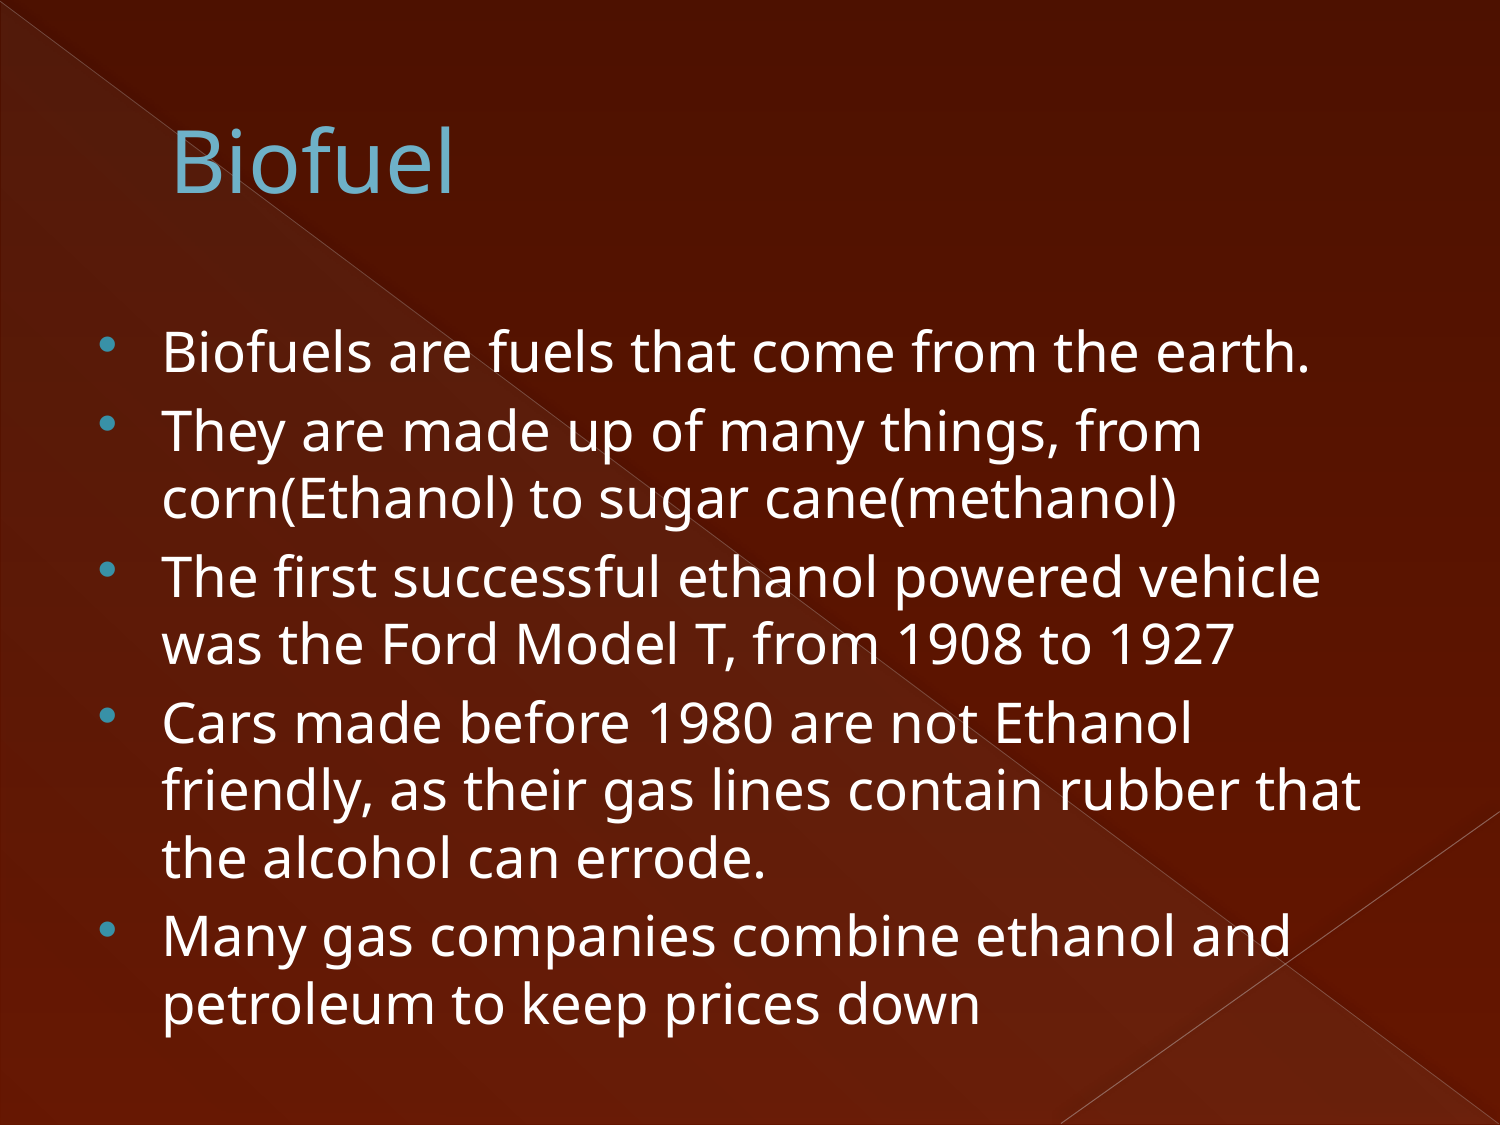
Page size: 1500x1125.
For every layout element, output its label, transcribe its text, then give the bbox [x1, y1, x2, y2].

title Biofuel [75, 43, 1425, 274]
list Biofuels are fuels that come from the earth. They are made up of many things, from corn(Ethanol) to sugar cane(methanol) The first successful ethanol powered vehicle was the Ford Model T, from 1908 to 1927 Cars made before 1980 are not Ethanol friendly, as their gas lines contain rubber that the alcohol can errode. Many gas companies combine ethanol and petroleum to keep prices down [75, 308, 1425, 1059]
